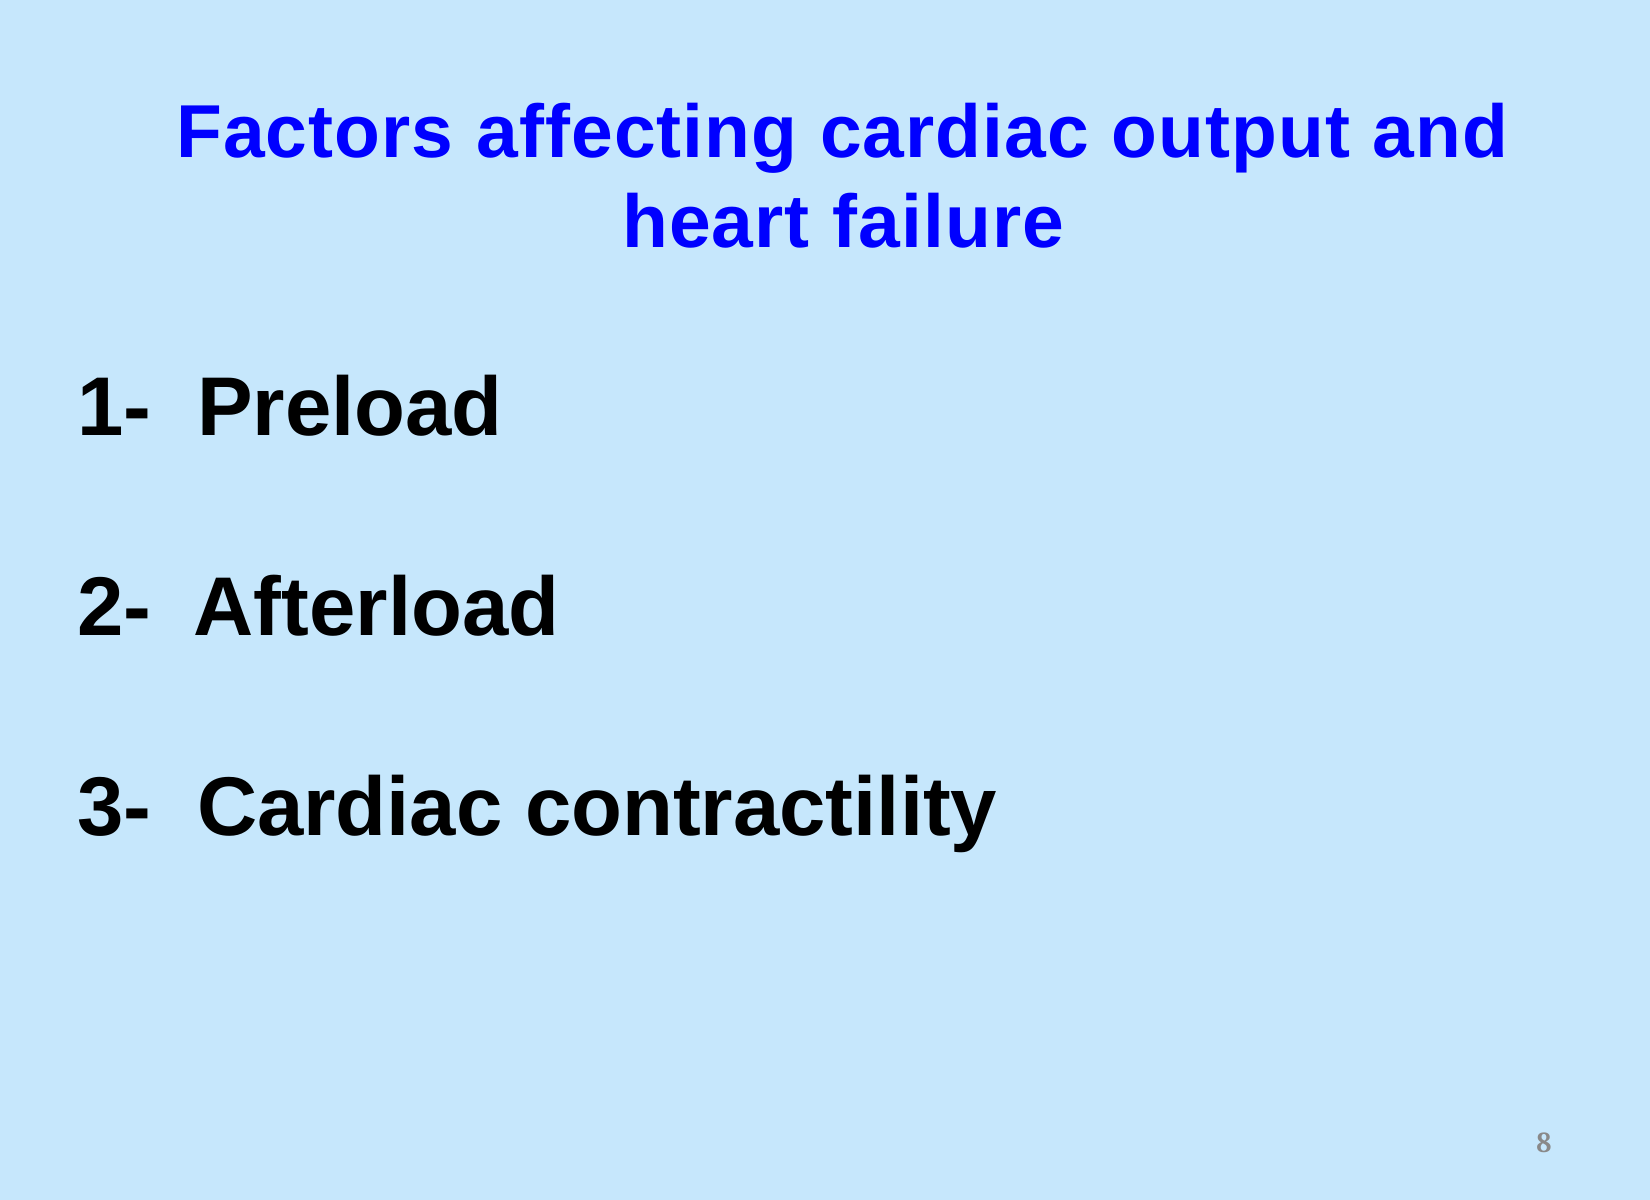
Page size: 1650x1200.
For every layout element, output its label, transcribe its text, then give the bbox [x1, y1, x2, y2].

text_box Factors affecting cardiac output and heart failure 1- Preload 2- Afterload 3- Cardiac contractility [62, 75, 1625, 1200]
